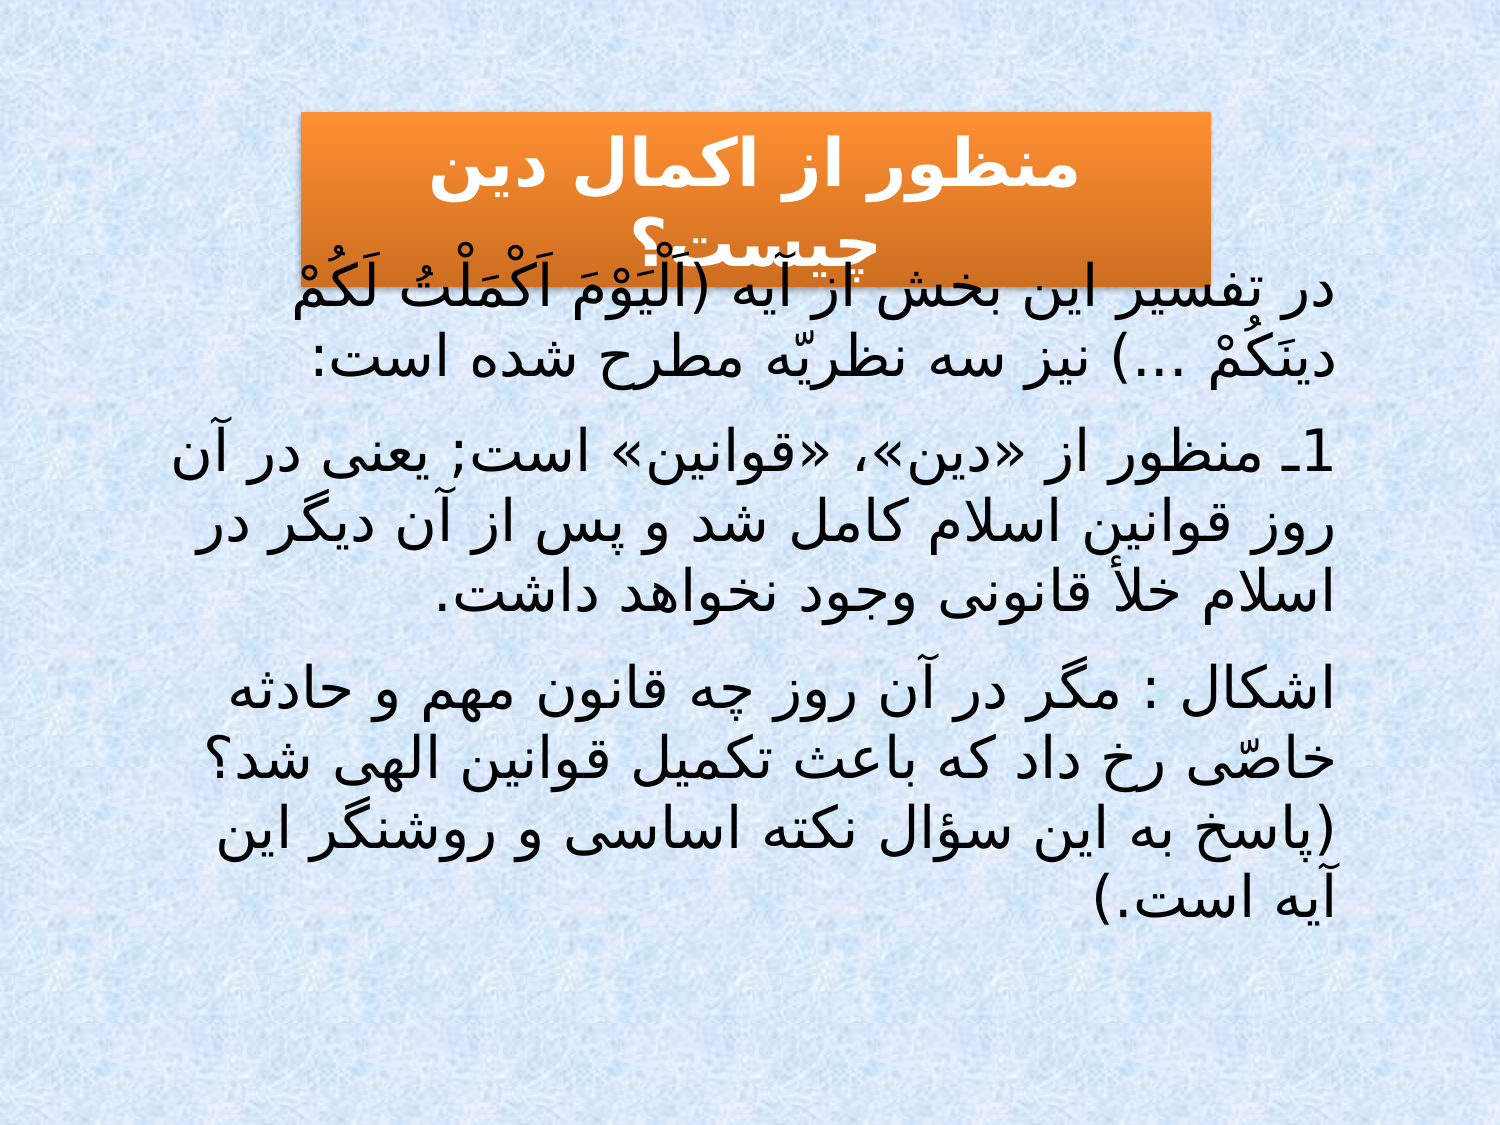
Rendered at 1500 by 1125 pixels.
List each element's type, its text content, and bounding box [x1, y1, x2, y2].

text_box در تفسير اين بخش از آيه (اَلْيَوْمَ اَكْمَلْتُ لَكُمْ دينَكُمْ ...) نيز سه نظريّه مطرح شده است: [171, 240, 1353, 396]
text_box اشكال : مگر در آن روز چه قانون مهم و حادثه خاصّى رخ داد كه باعث تكميل قوانين الهى شد؟ (پاسخ به اين سؤال نكته اساسى و روشنگر اين آيه است.) [135, 642, 1353, 937]
picture [0, 0, 1500, 1125]
text_box 1ـ منظور از «دين»، «قوانين» است; يعنى در آن روز قوانين اسلام كامل شد و پس از آن ديگر در اسلام خلأ قانونى وجود نخواهد داشت. [135, 406, 1353, 631]
text_box منظور از اكمال دين چيست؟ [301, 112, 1211, 240]
